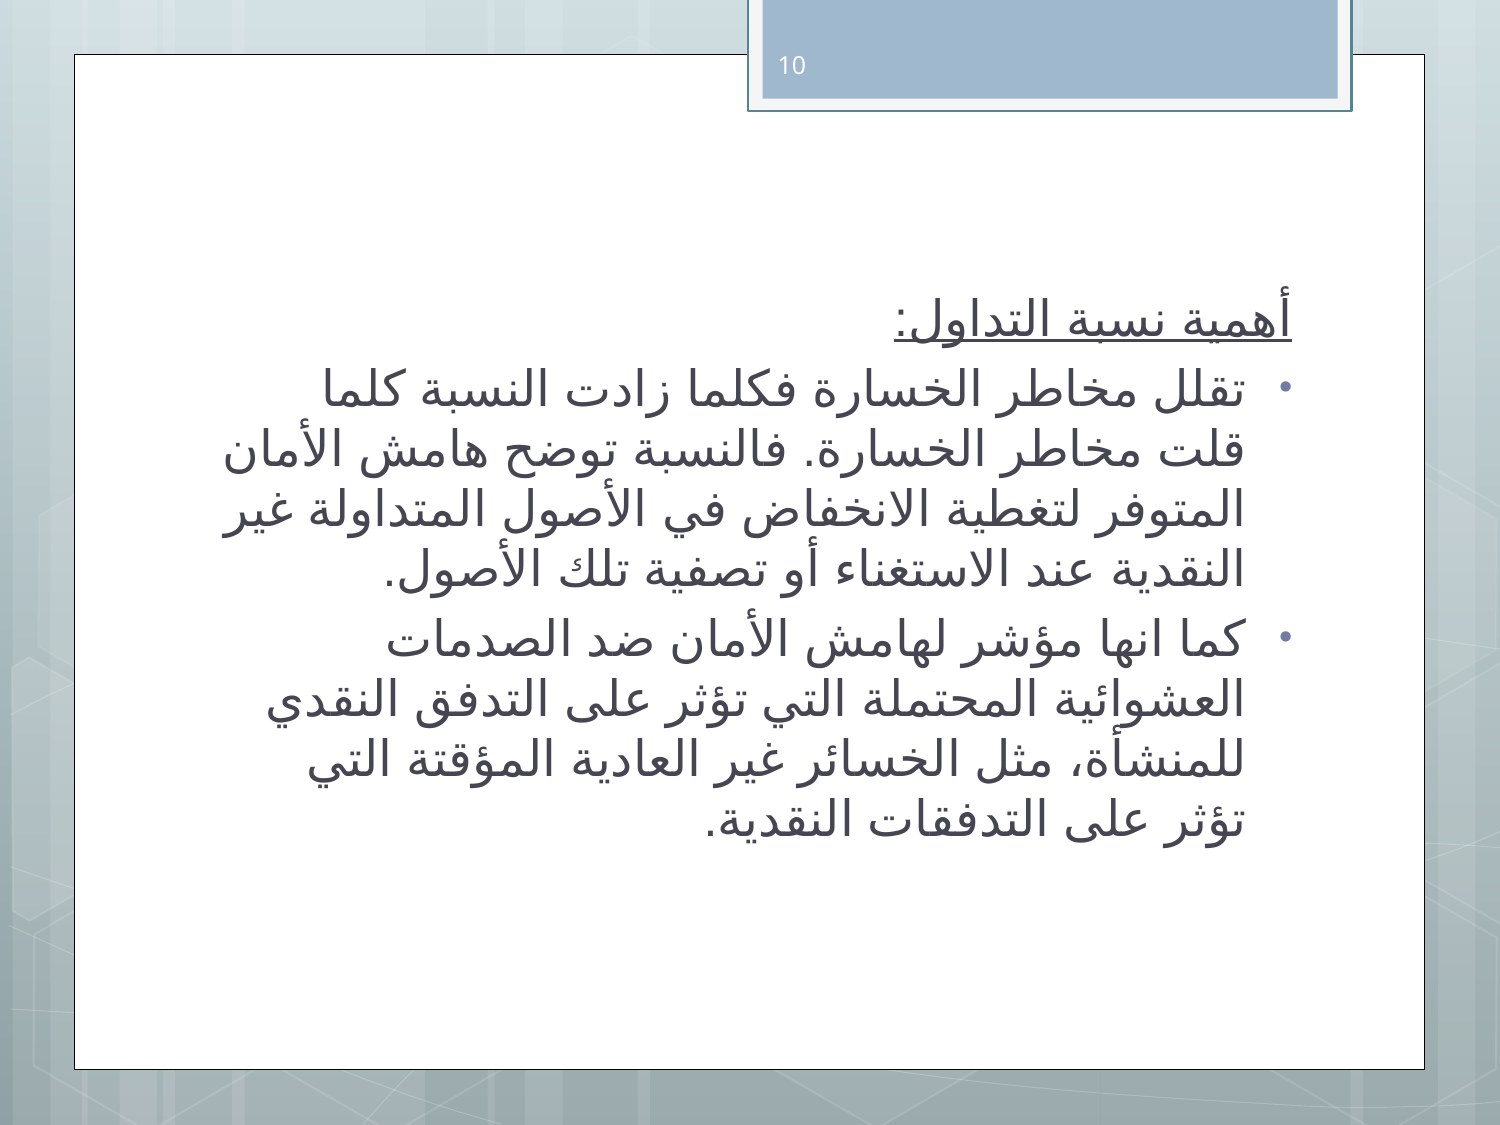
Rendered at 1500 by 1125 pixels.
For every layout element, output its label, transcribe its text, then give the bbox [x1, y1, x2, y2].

list أهمية نسبة التداول: تقلل مخاطر الخسارة فكلما زادت النسبة كلما قلت مخاطر الخسارة. فالنسبة توضح هامش الأمان المتوفر لتغطية الانخفاض في الأصول المتداولة غير النقدية عند الاستغناء أو تصفية تلك الأصول. كما انها مؤشر لهامش الأمان ضد الصدمات العشوائية المحتملة التي تؤثر على التدفق النقدي للمنشأة، مثل الخسائر غير العادية المؤقتة التي تؤثر على التدفقات النقدية. [206, 278, 1319, 855]
slide_number 10 [762, 36, 982, 97]
